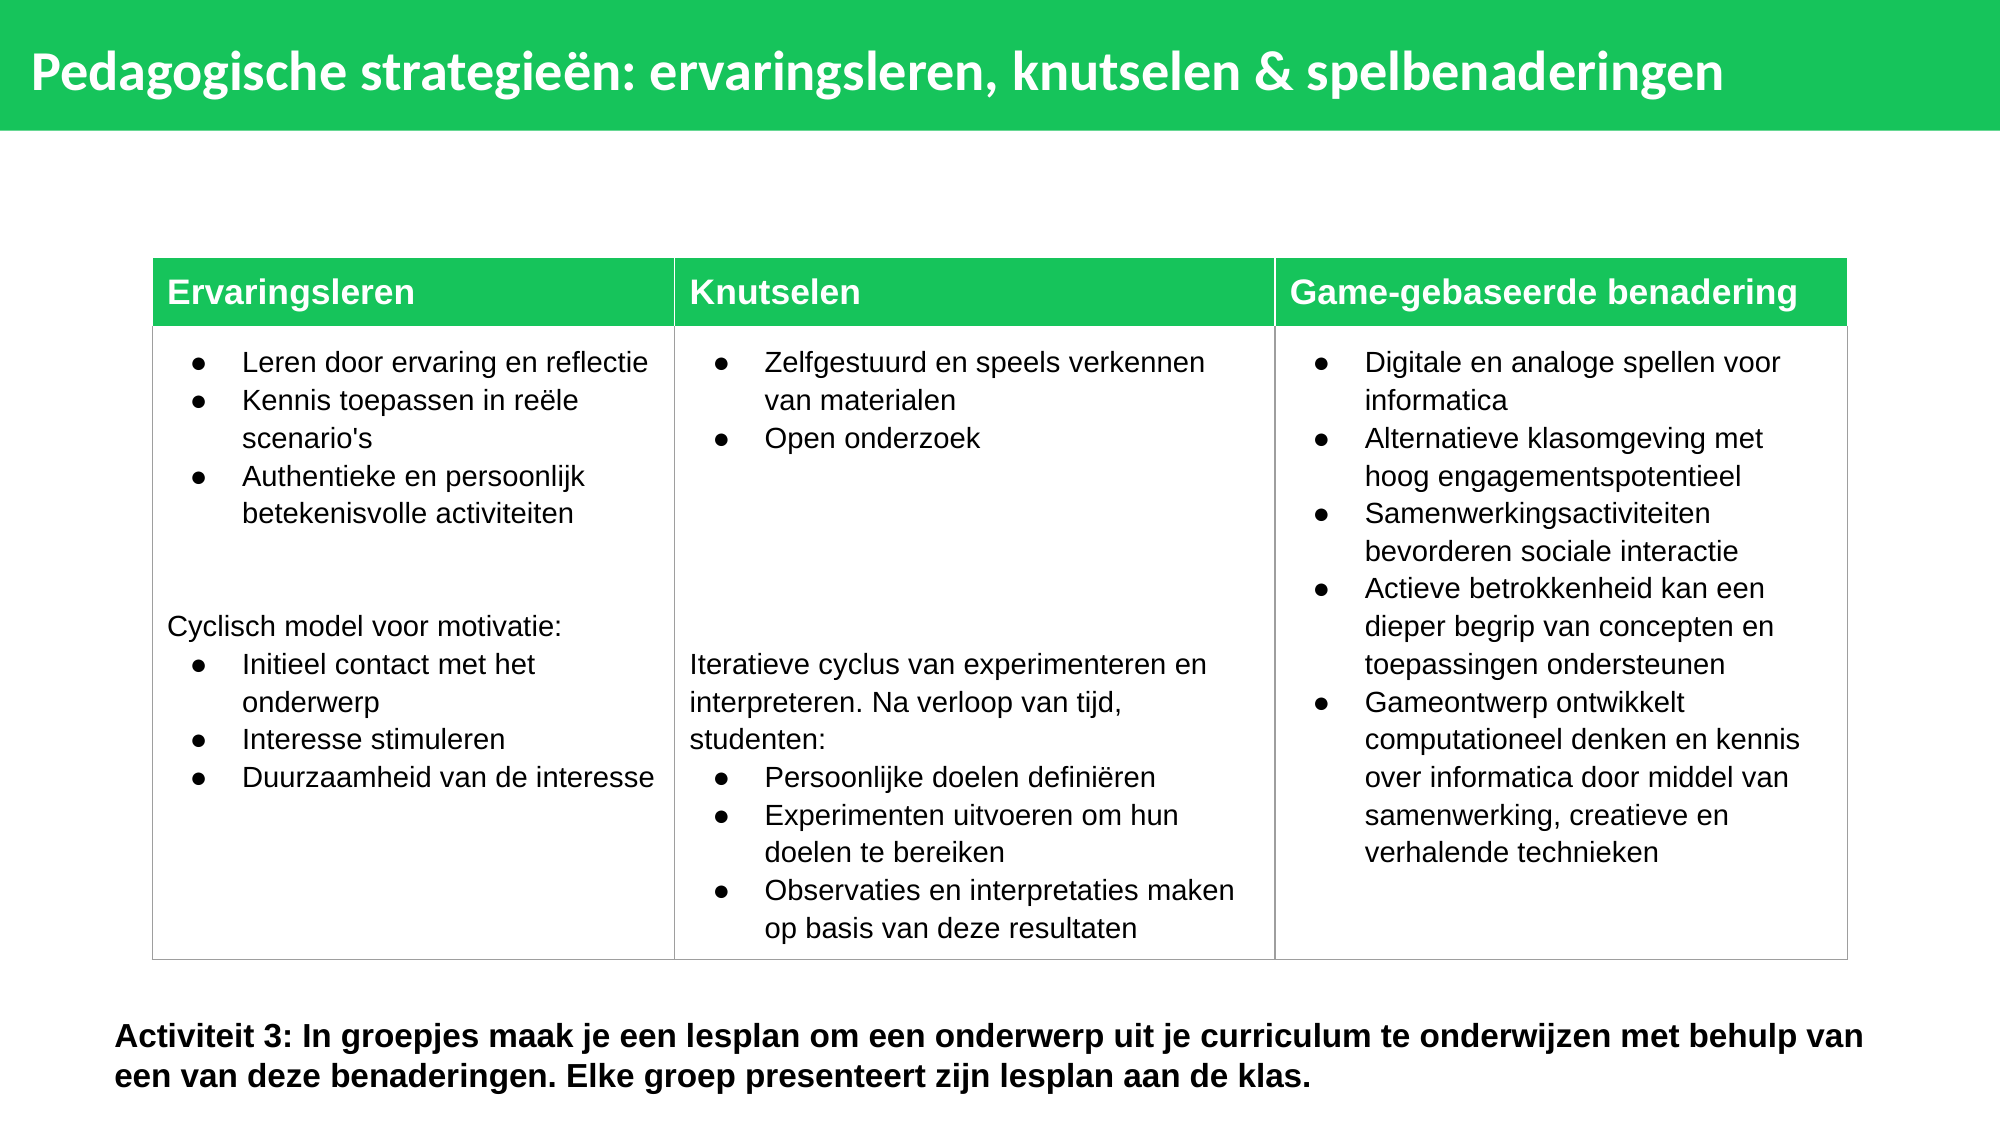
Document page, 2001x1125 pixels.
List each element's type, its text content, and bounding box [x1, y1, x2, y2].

title Pedagogische strategieën: ervaringsleren, knutselen & spelbenaderingen [16, 13, 2000, 131]
table_cell Leren door ervaring en reflectie Kennis toepassen in reële scenario's Authentieke en persoonlijk betekenisvolle activiteiten Cyclisch model voor motivatie: Initieel contact met het onderwerp Interesse stimuleren Duurzaamheid van de interesse [153, 327, 674, 959]
table_header Knutselen [675, 258, 1274, 326]
table_header Game-gebaseerde benadering [1276, 258, 1847, 326]
text_box Activiteit 3: In groepjes maak je een lesplan om een onderwerp uit je curriculum te onderwijzen met behulp van een van deze benaderingen. Elke groep presenteert zijn lesplan aan de klas. [99, 998, 1901, 1087]
table_cell Zelfgestuurd en speels verkennen van materialen Open onderzoek Iteratieve cyclus van experimenteren en interpreteren. Na verloop van tijd, studenten: Persoonlijke doelen definiëren Experimenten uitvoeren om hun doelen te bereiken Observaties en interpretaties maken op basis van deze resultaten [675, 327, 1274, 959]
table_cell Digitale en analoge spellen voor informatica Alternatieve klasomgeving met hoog engagementspotentieel Samenwerkingsactiviteiten bevorderen sociale interactie Actieve betrokkenheid kan een dieper begrip van concepten en toepassingen ondersteunen Gameontwerp ontwikkelt computationeel denken en kennis over informatica door middel van samenwerking, creatieve en verhalende technieken [1276, 327, 1847, 959]
table_header Ervaringsleren [153, 258, 674, 326]
